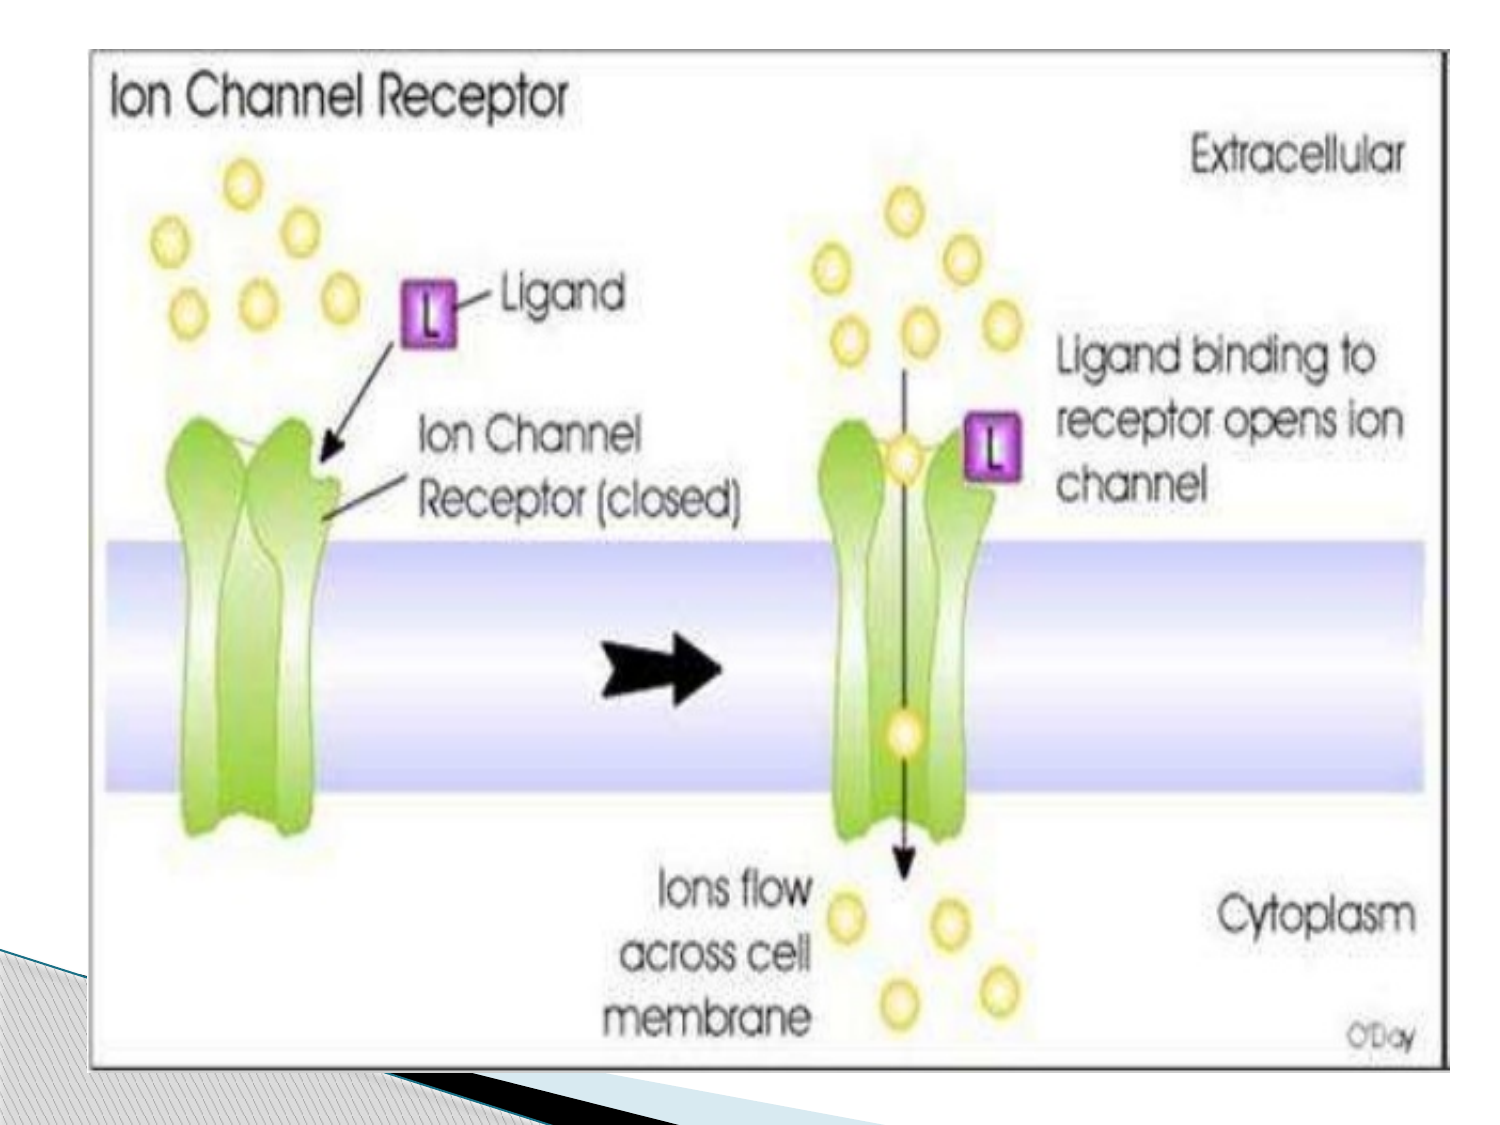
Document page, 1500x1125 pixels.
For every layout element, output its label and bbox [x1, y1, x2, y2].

picture [87, 49, 1451, 1074]
